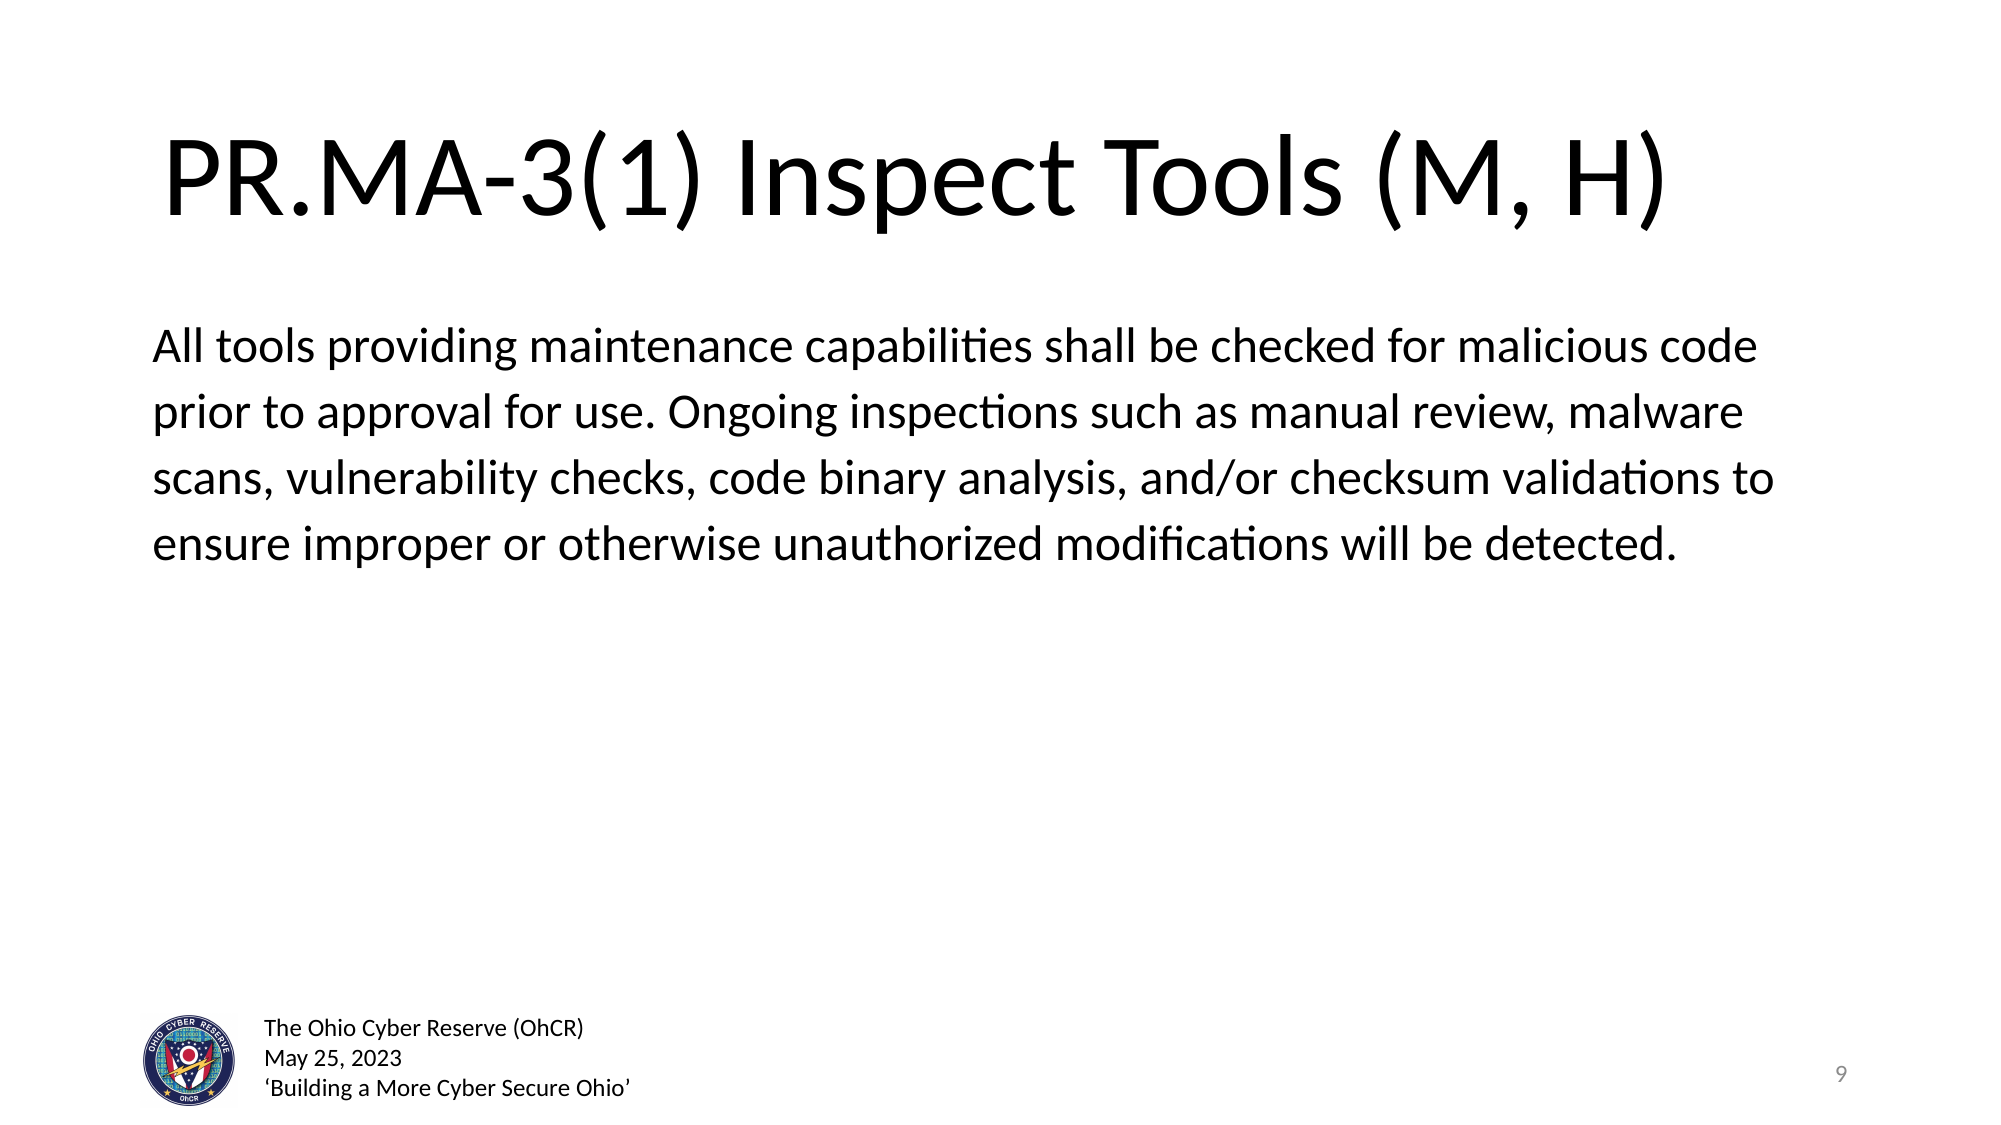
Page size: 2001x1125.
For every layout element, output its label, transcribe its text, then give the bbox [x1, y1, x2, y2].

title PR.MA-3(1) Inspect Tools (M, H) [137, 59, 1863, 278]
list All tools providing maintenance capabilities shall be checked for malicious code prior to approval for use. Ongoing inspections such as manual review, malware scans, vulnerability checks, code binary analysis, and/or checksum validations to ensure improper or otherwise unauthorized modifications will be detected. [137, 299, 1837, 1023]
picture [140, 1013, 238, 1108]
slide_number 9 [1412, 1042, 1863, 1103]
text_box The Ohio Cyber Reserve (OhCR) May 25, 2023 ‘Building a More Cyber Secure Ohio’ [249, 1004, 647, 1109]
